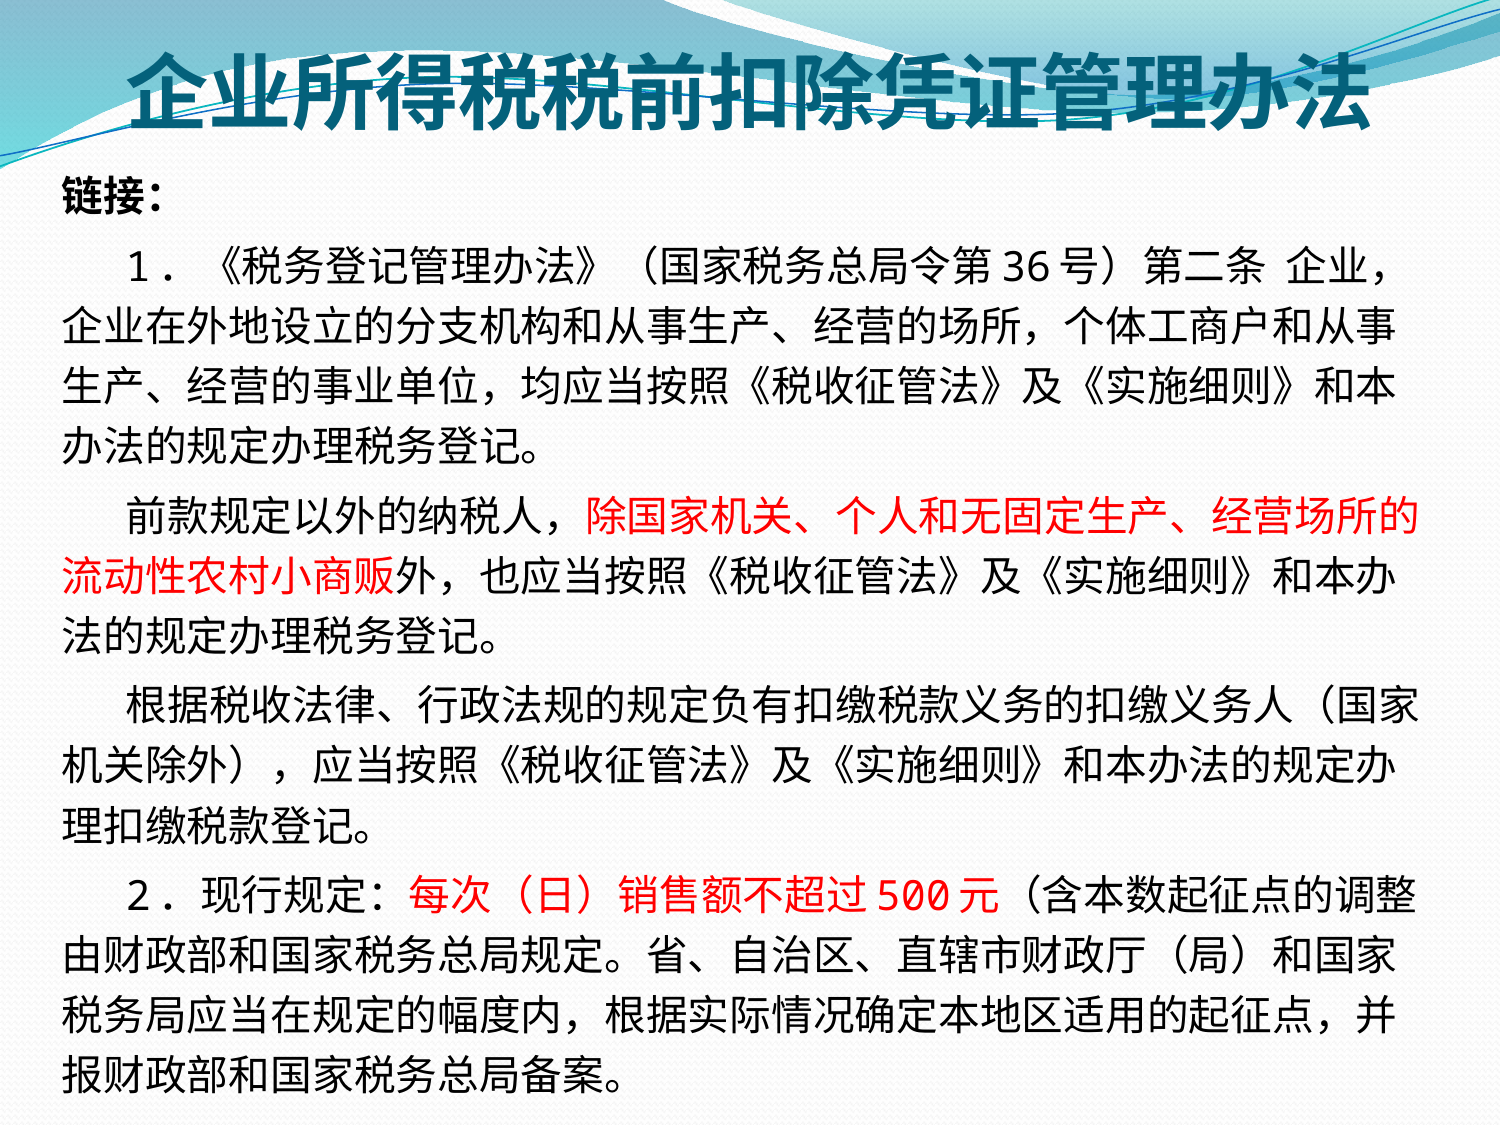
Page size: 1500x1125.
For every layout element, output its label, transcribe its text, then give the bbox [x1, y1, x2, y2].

list 链接： 1．《税务登记管理办法》（国家税务总局令第36号）第二条 企业，企业在外地设立的分支机构和从事生产、经营的场所，个体工商户和从事生产、经营的事业单位，均应当按照《税收征管法》及《实施细则》和本办法的规定办理税务登记。 前款规定以外的纳税人，除国家机关、个人和无固定生产、经营场所的流动性农村小商贩外，也应当按照《税收征管法》及《实施细则》和本办法的规定办理税务登记。 根据税收法律、行政法规的规定负有扣缴税款义务的扣缴义务人（国家机关除外），应当按照《税收征管法》及《实施细则》和本办法的规定办理扣缴税款登记。 2．现行规定：每次（日）销售额不超过500元（含本数起征点的调整由财政部和国家税务总局规定。省、自治区、直辖市财政厅（局）和国家税务局应当在规定的幅度内，根据实际情况确定本地区适用的起征点，并报财政部和国家税务总局备案。 [46, 152, 1454, 1114]
title 企业所得税税前扣除凭证管理办法 [75, 11, 1425, 141]
